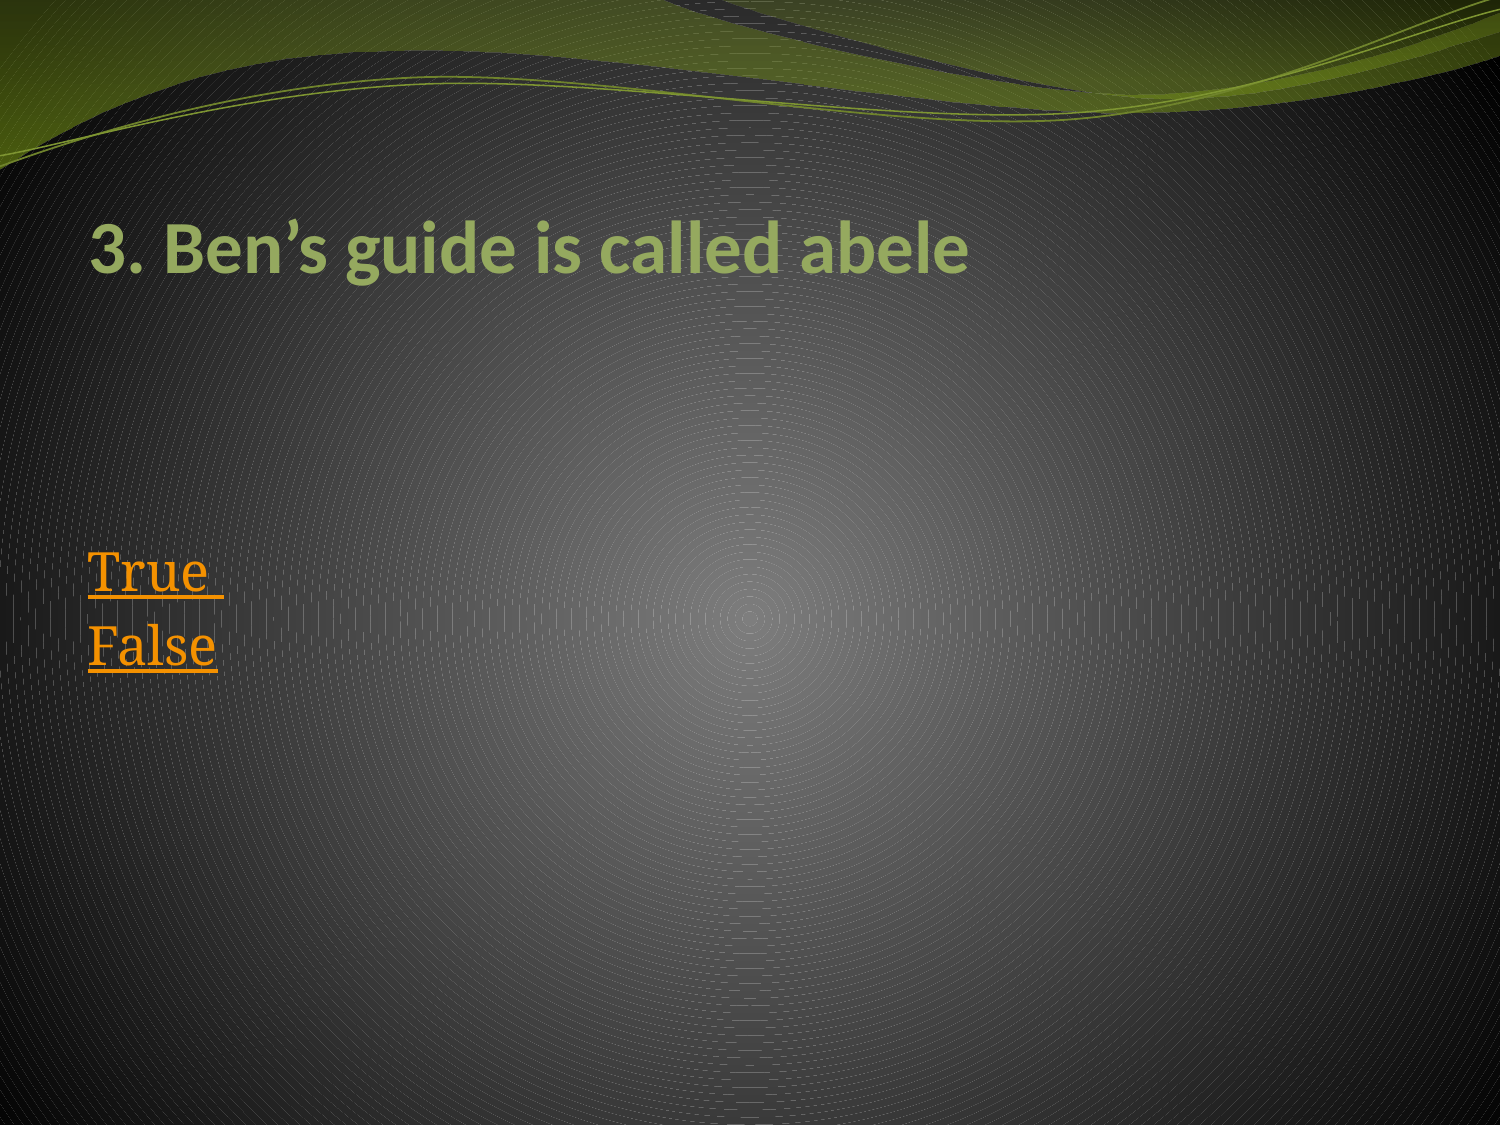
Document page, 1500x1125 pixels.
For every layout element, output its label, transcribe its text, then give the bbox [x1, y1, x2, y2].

subtitle True False [87, 529, 1376, 818]
title 3. Ben’s guide is called abele [88, 196, 1377, 289]
